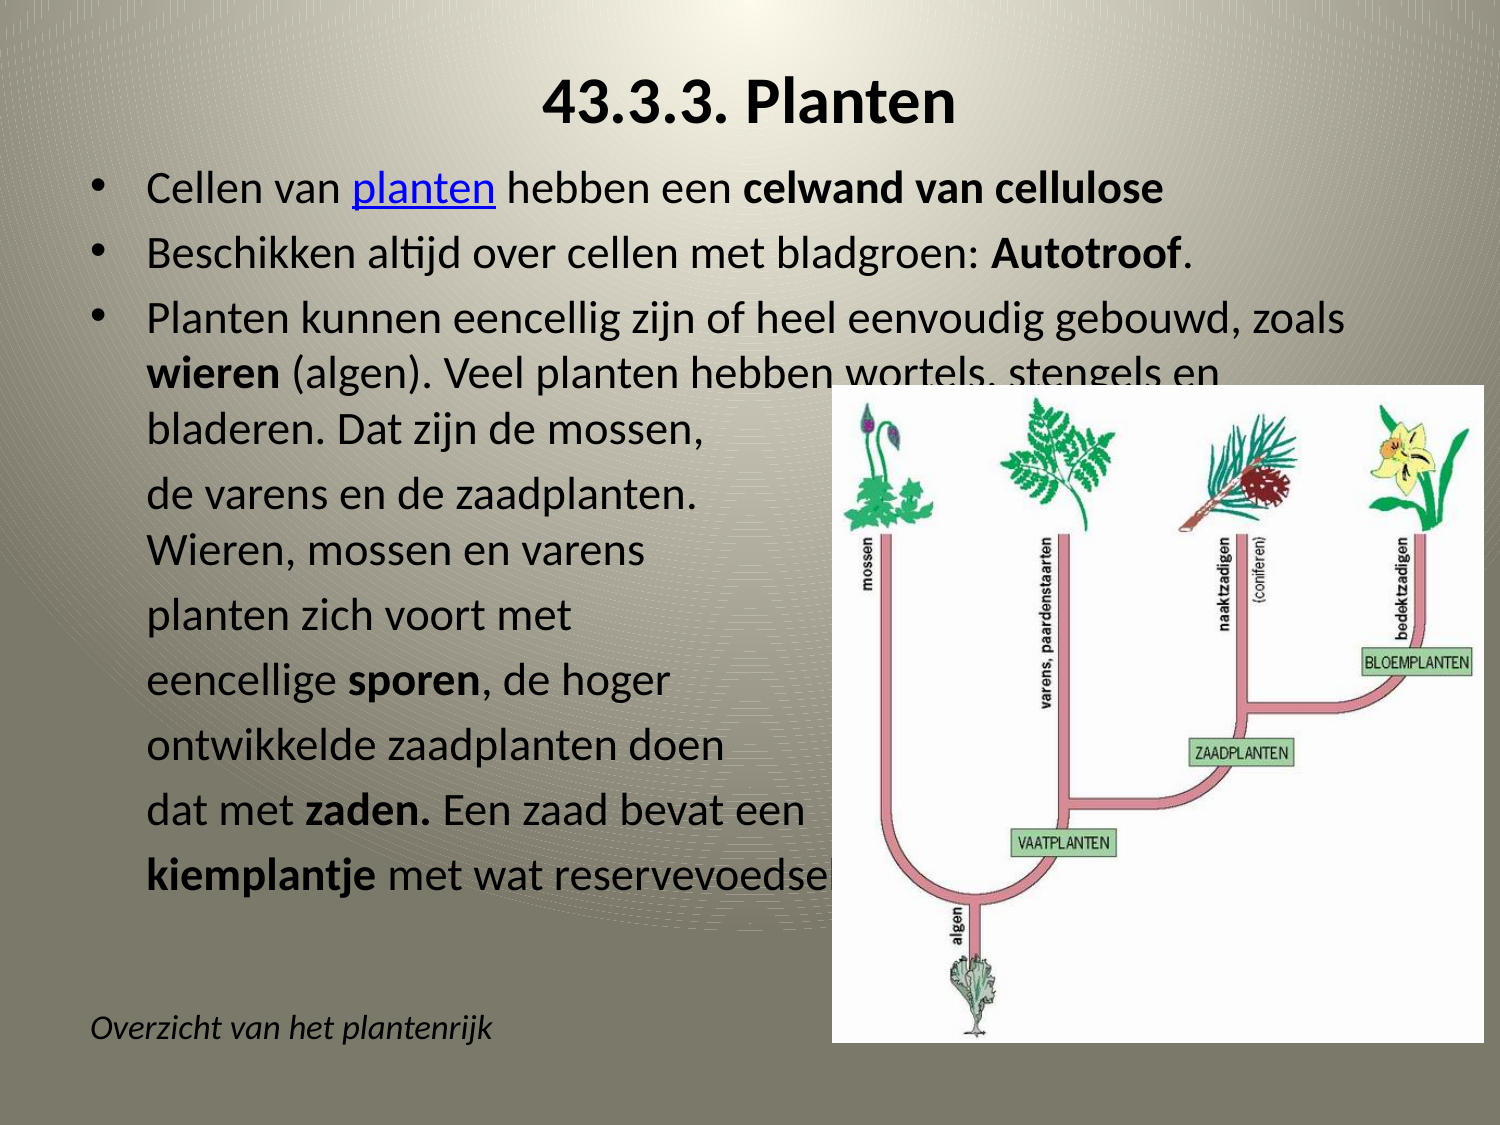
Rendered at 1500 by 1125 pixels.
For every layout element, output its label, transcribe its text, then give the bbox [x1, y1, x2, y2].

picture [832, 385, 1484, 1043]
list Cellen van planten hebben een celwand van cellulose Beschikken altijd over cellen met bladgroen: Autotroof. Planten kunnen eencellig zijn of heel eenvoudig gebouwd, zoals wieren (algen). Veel planten hebben wortels, stengels en bladeren. Dat zijn de mossen, de varens en de zaadplanten. Wieren, mossen en varens planten zich voort met eencellige sporen, de hoger ontwikkelde zaadplanten doen dat met zaden. Een zaad bevat een kiemplantje met wat reservevoedsel Overzicht van het plantenrijk [75, 149, 1425, 1059]
title 43.3.3. Planten [75, 45, 1425, 149]
